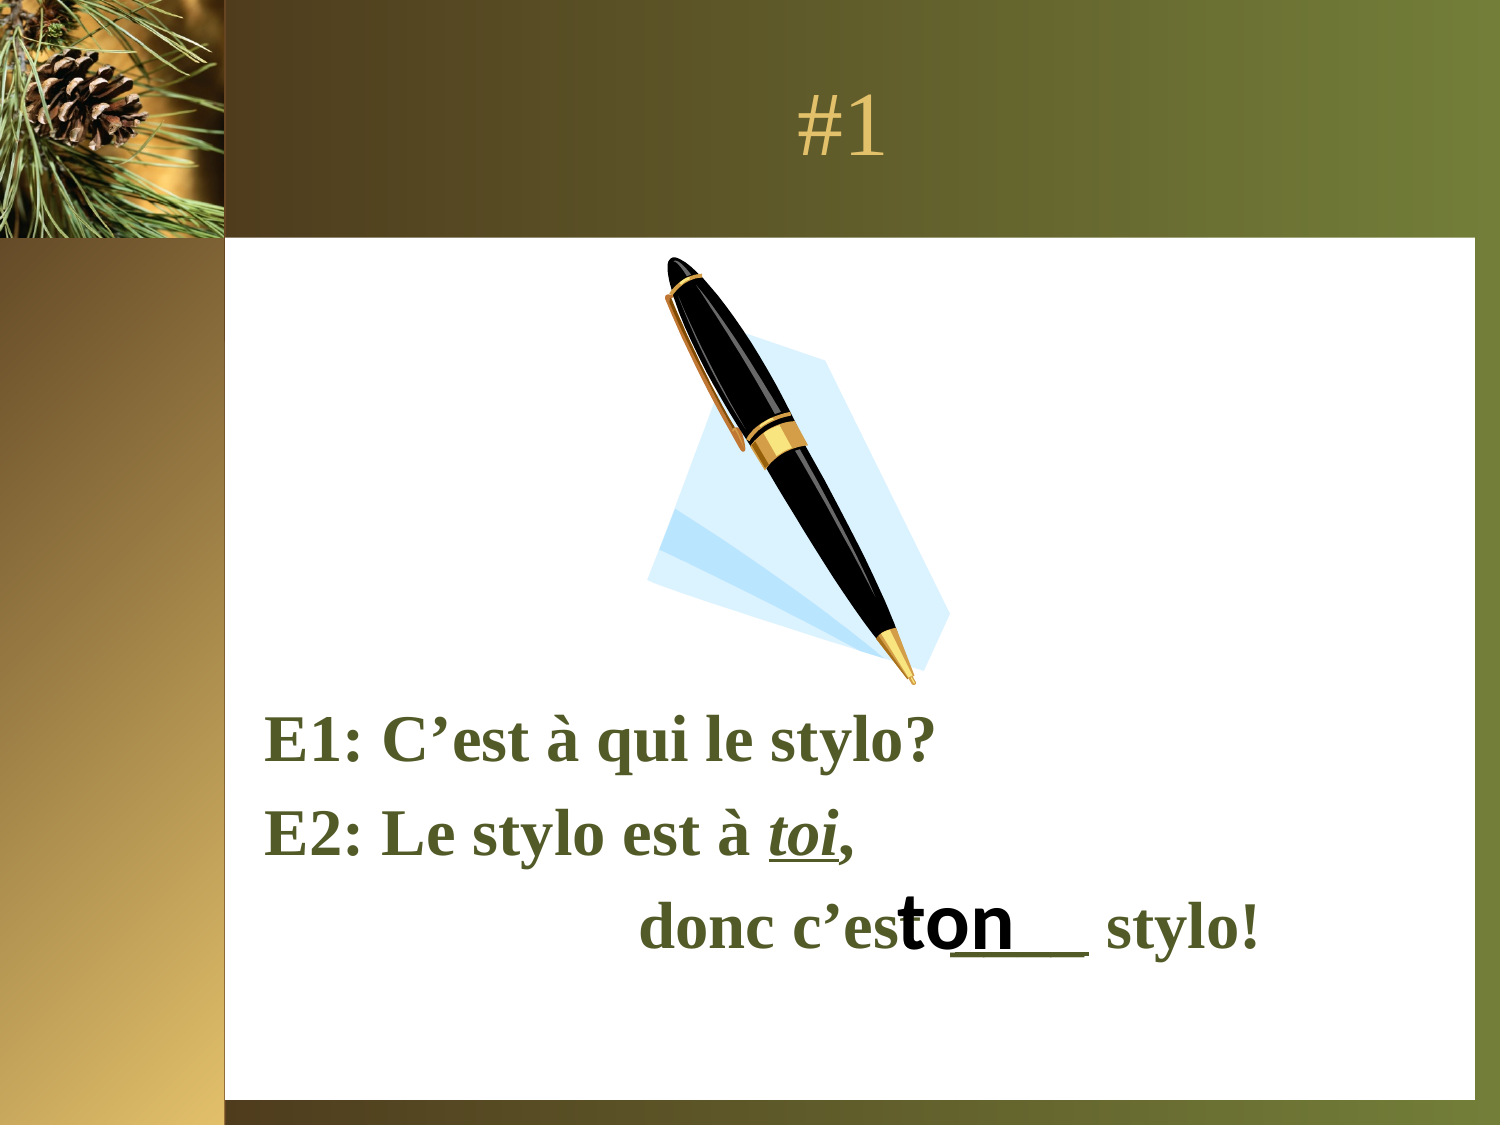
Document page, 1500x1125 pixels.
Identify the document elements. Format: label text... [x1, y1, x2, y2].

picture [0, 0, 224, 238]
title #1 [249, 24, 1438, 213]
list E1: C’est à qui le stylo? E2: Le stylo est à toi, donc c’est ____ stylo! [249, 687, 1438, 1125]
text_box ton [862, 858, 1050, 974]
picture [643, 254, 951, 686]
